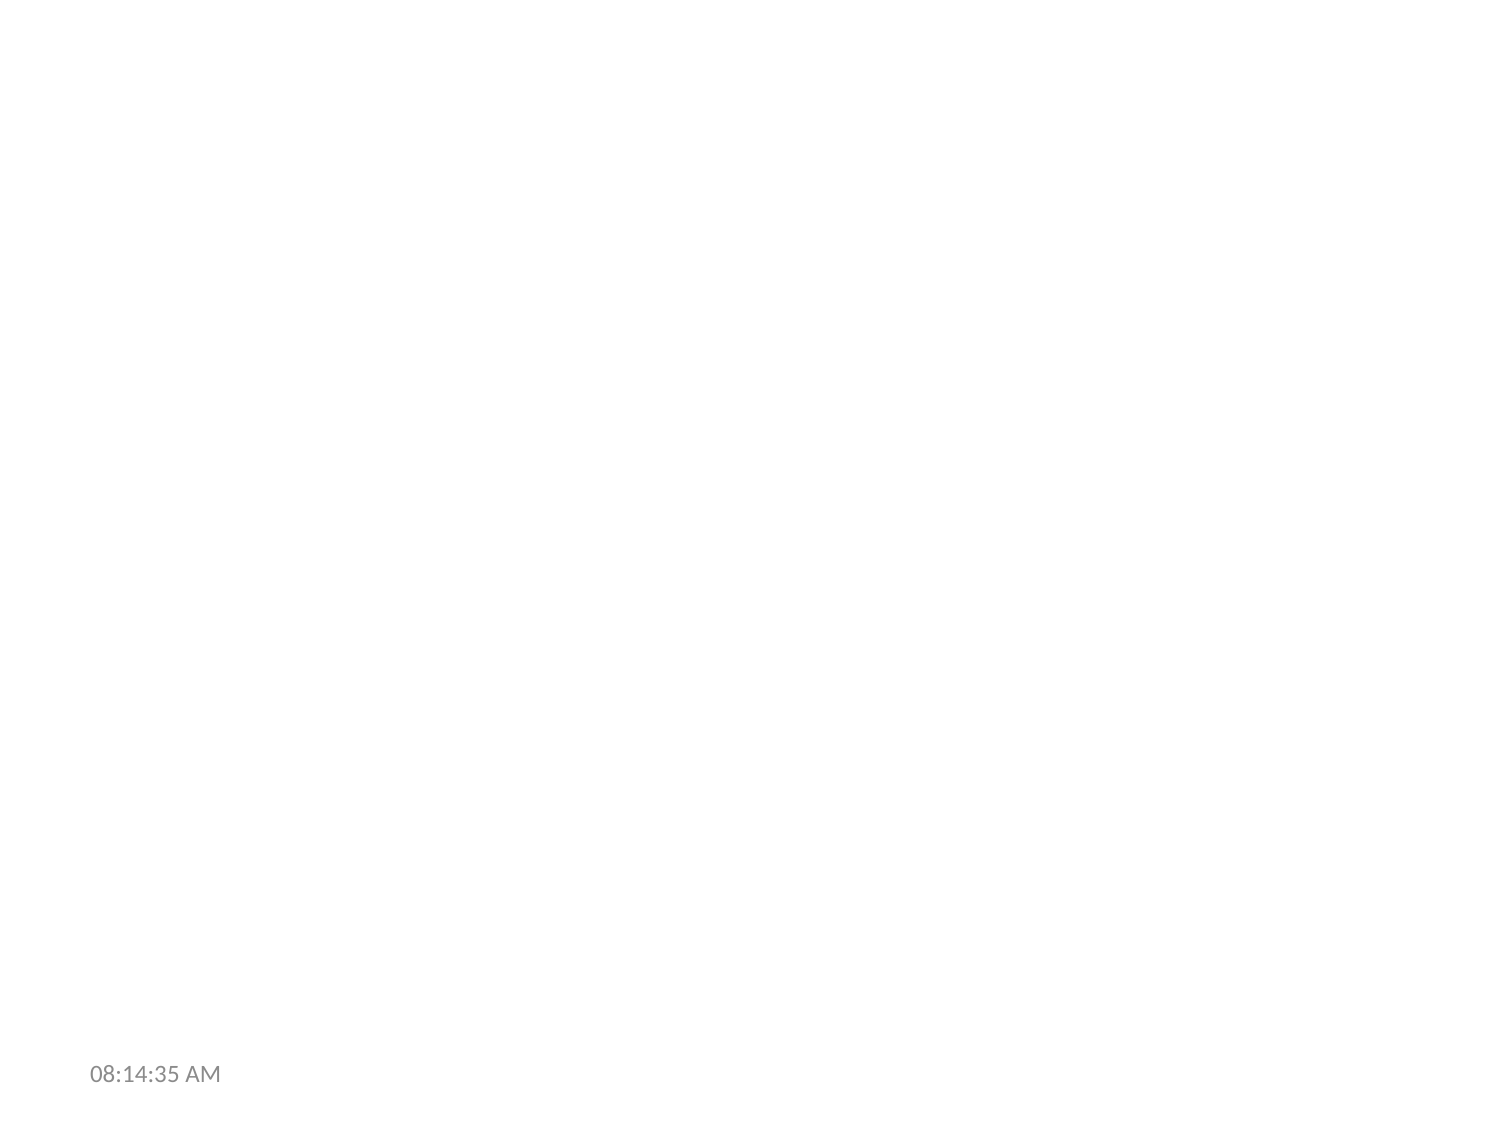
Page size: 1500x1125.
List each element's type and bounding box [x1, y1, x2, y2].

slide_number [75, 1042, 425, 1103]
